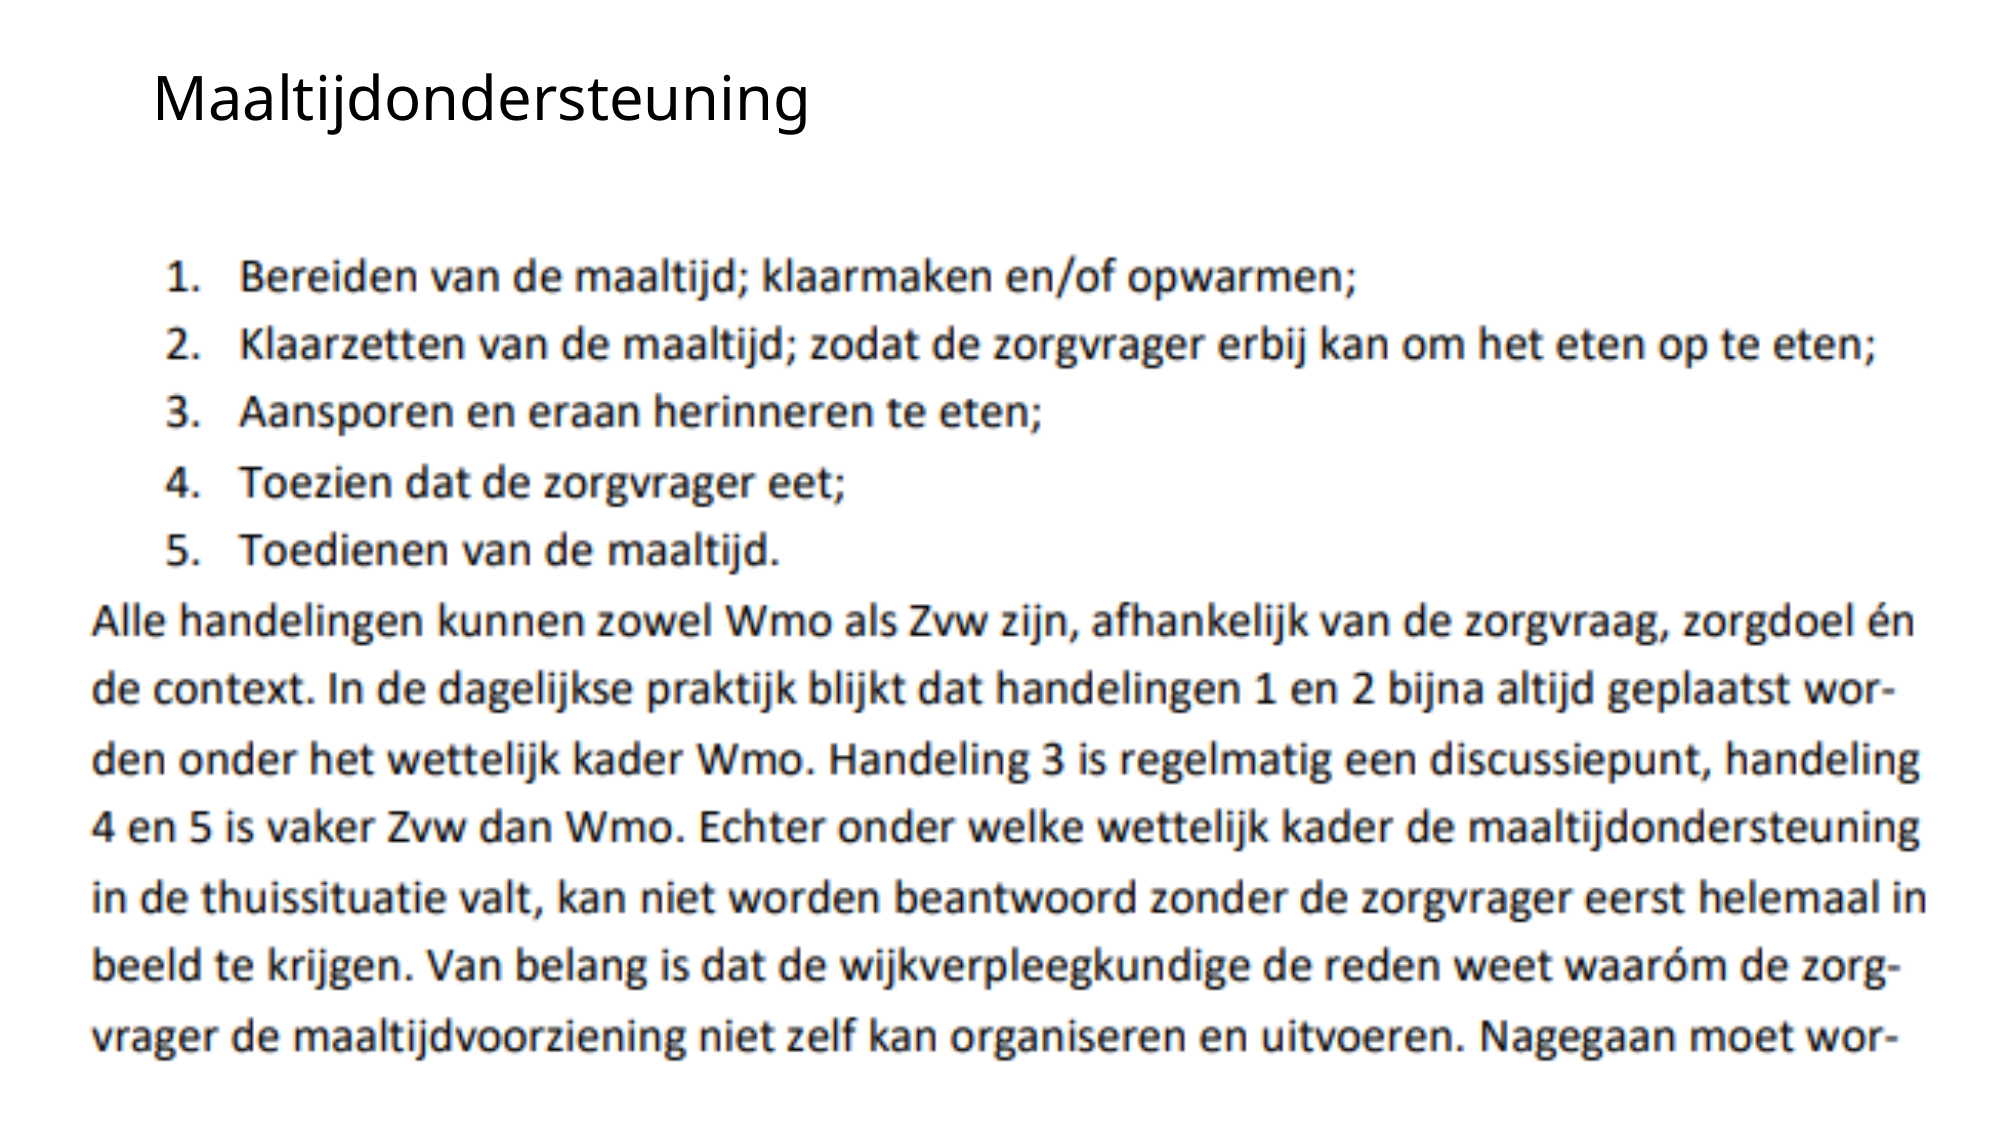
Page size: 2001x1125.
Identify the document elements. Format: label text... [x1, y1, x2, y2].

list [42, 234, 1966, 1083]
title Maaltijdondersteuning [137, 59, 1863, 143]
